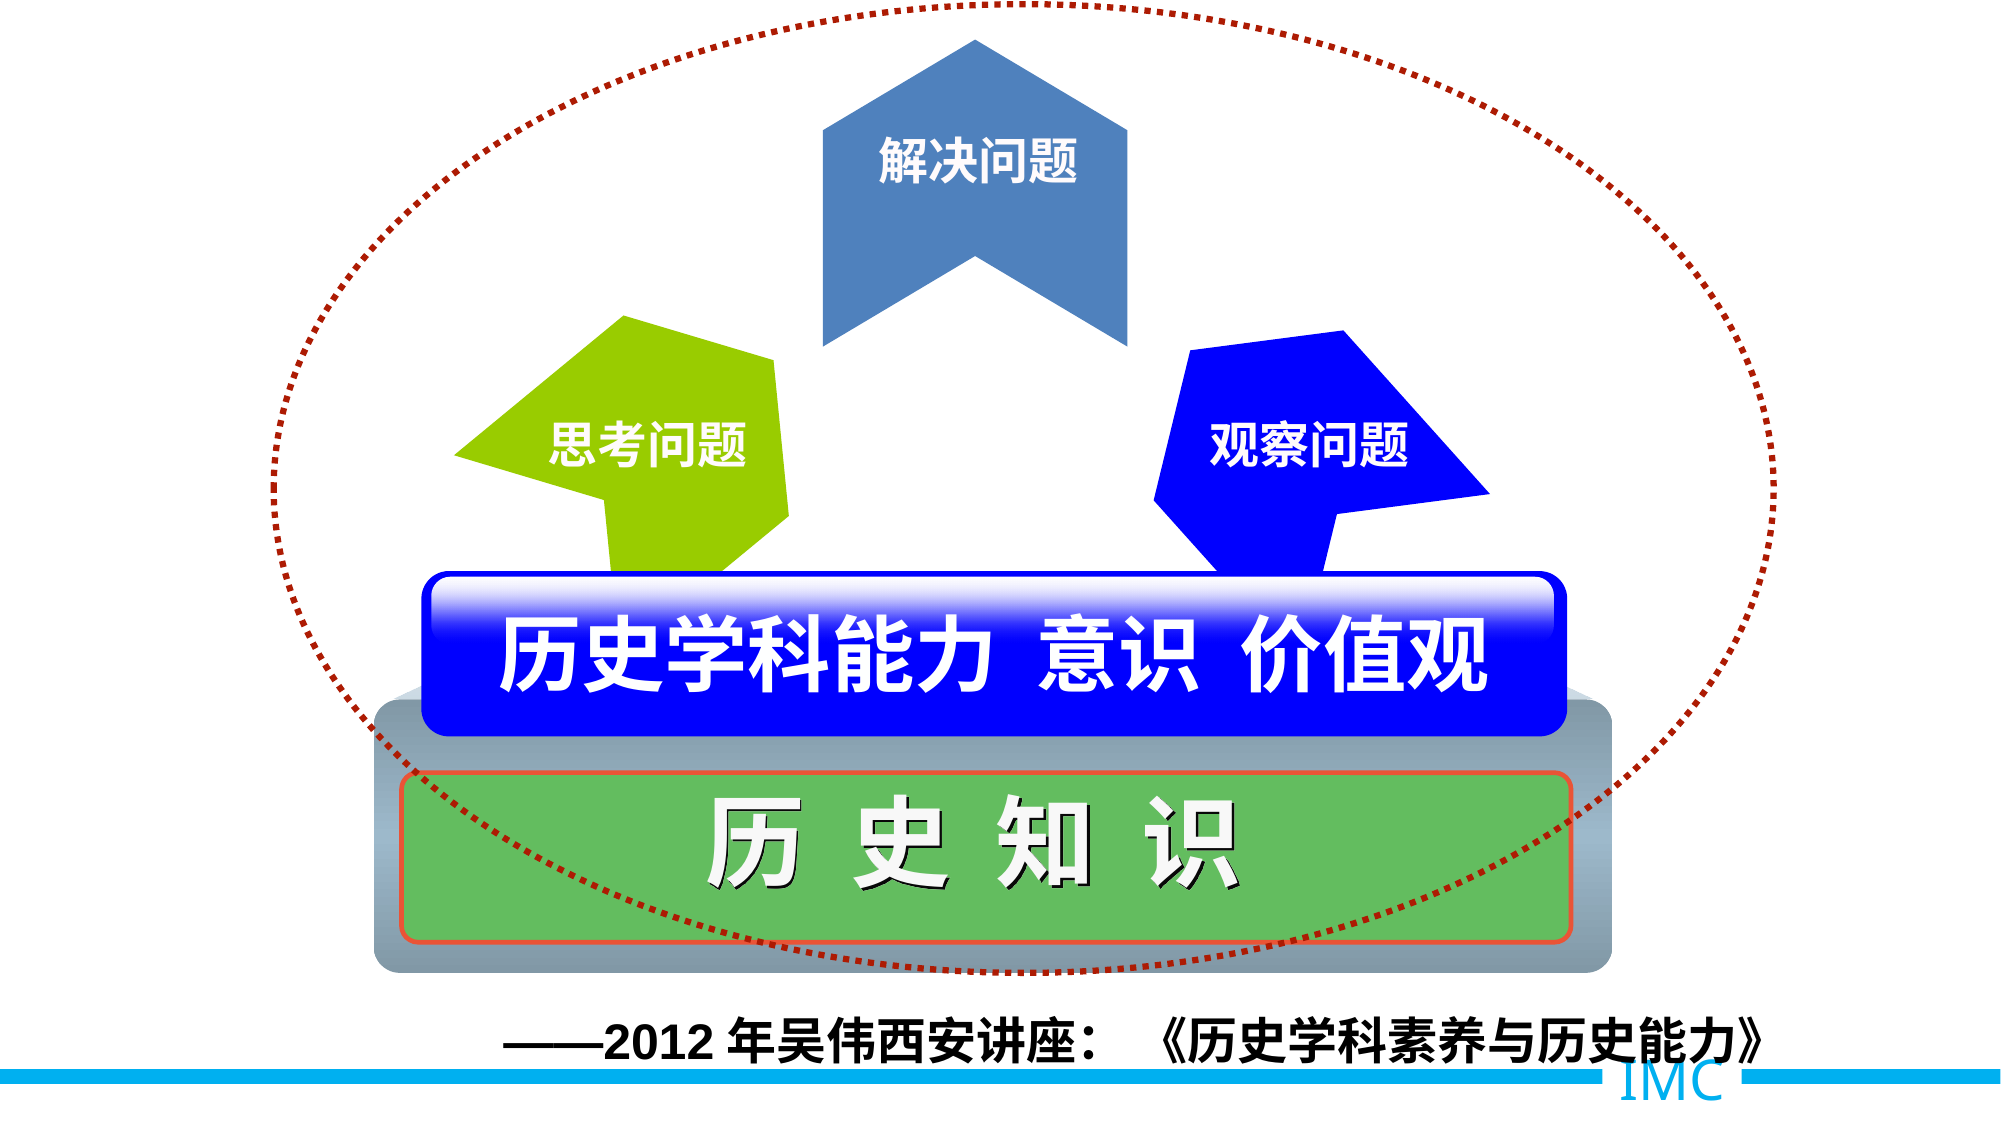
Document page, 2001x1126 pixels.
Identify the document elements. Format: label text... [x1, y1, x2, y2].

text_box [421, 570, 1568, 737]
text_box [373, 641, 1613, 974]
text_box ——2012年吴伟西安讲座： 《历史学科素养与历史能力》 [488, 1002, 1803, 1078]
text_box [273, 4, 1774, 784]
